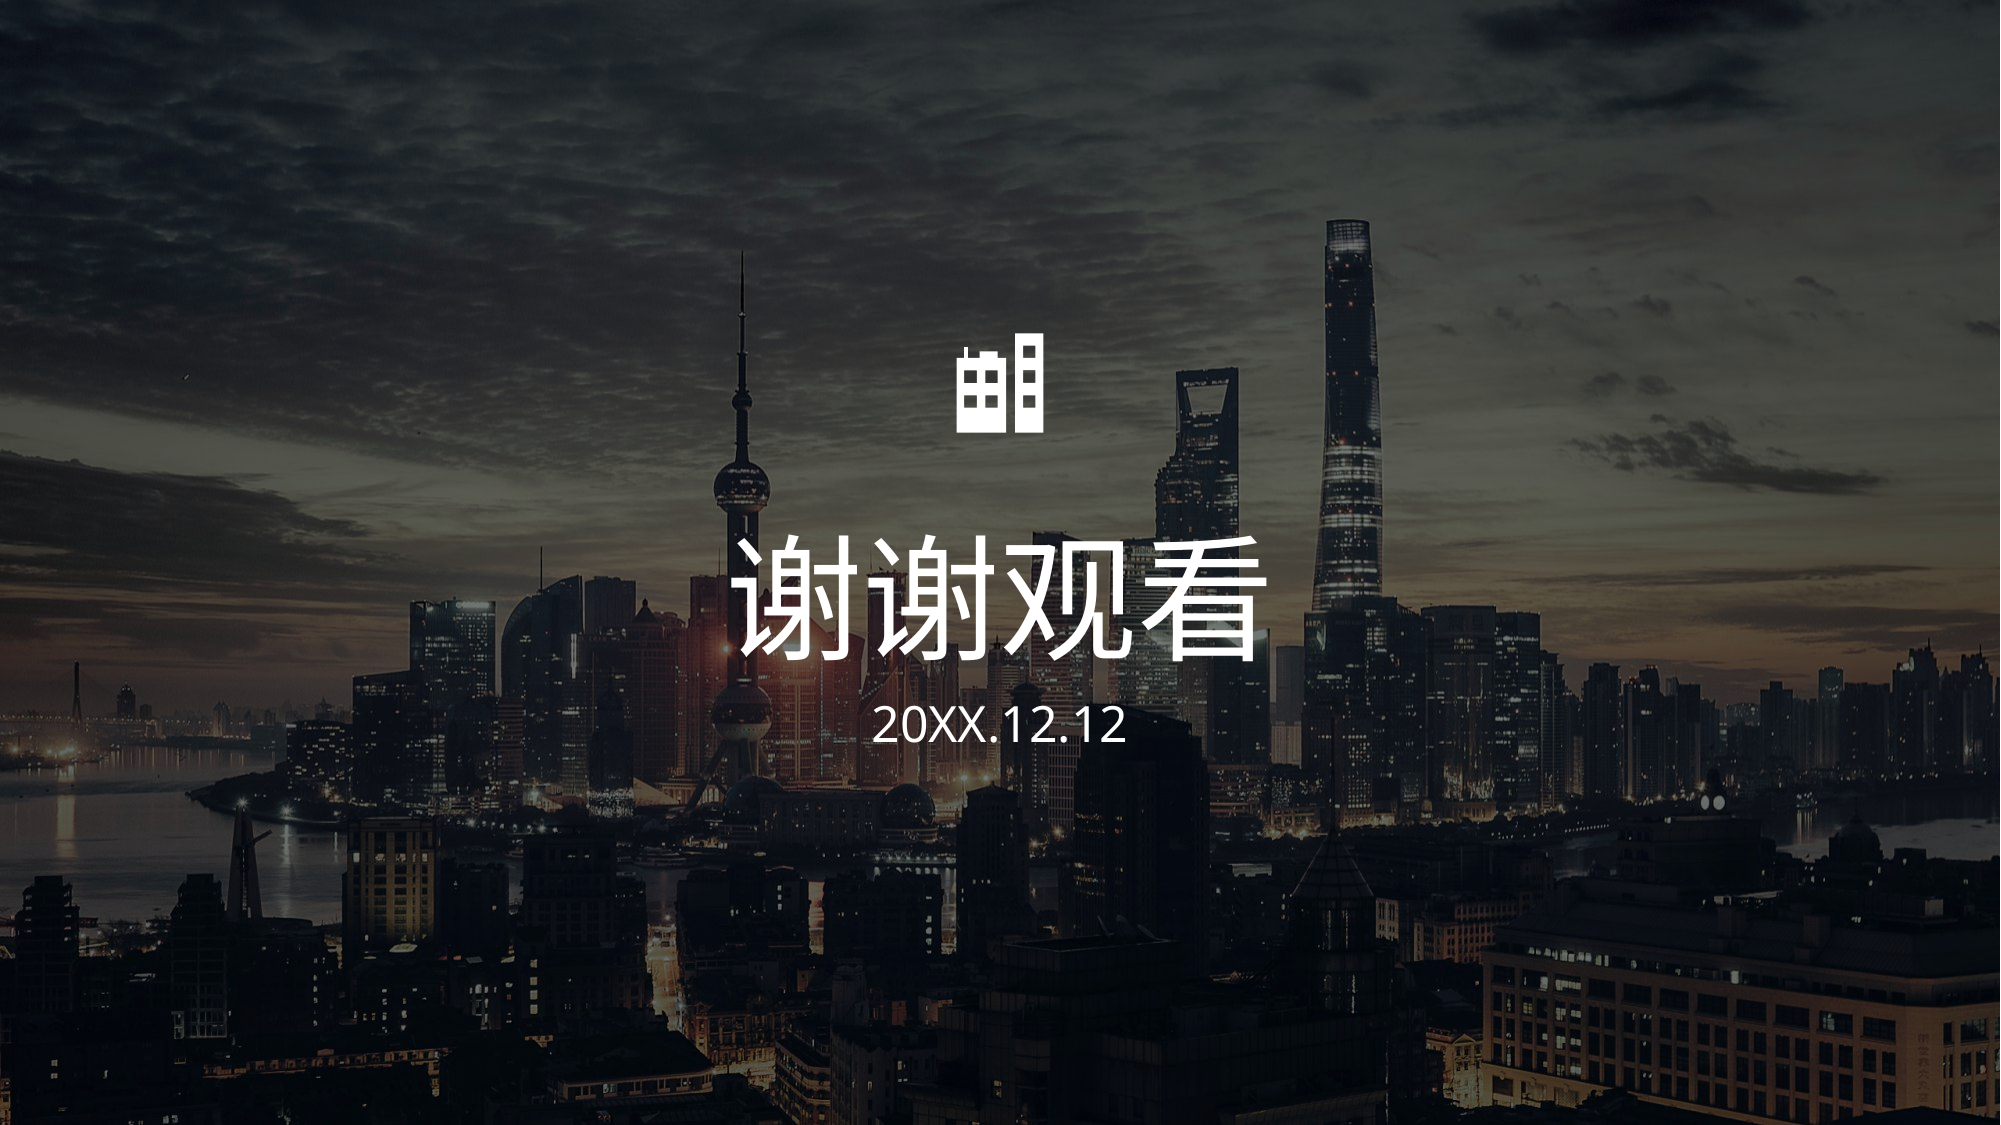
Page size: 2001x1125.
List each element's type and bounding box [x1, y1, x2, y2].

text_box [956, 333, 1044, 433]
picture [0, 0, 2000, 1125]
